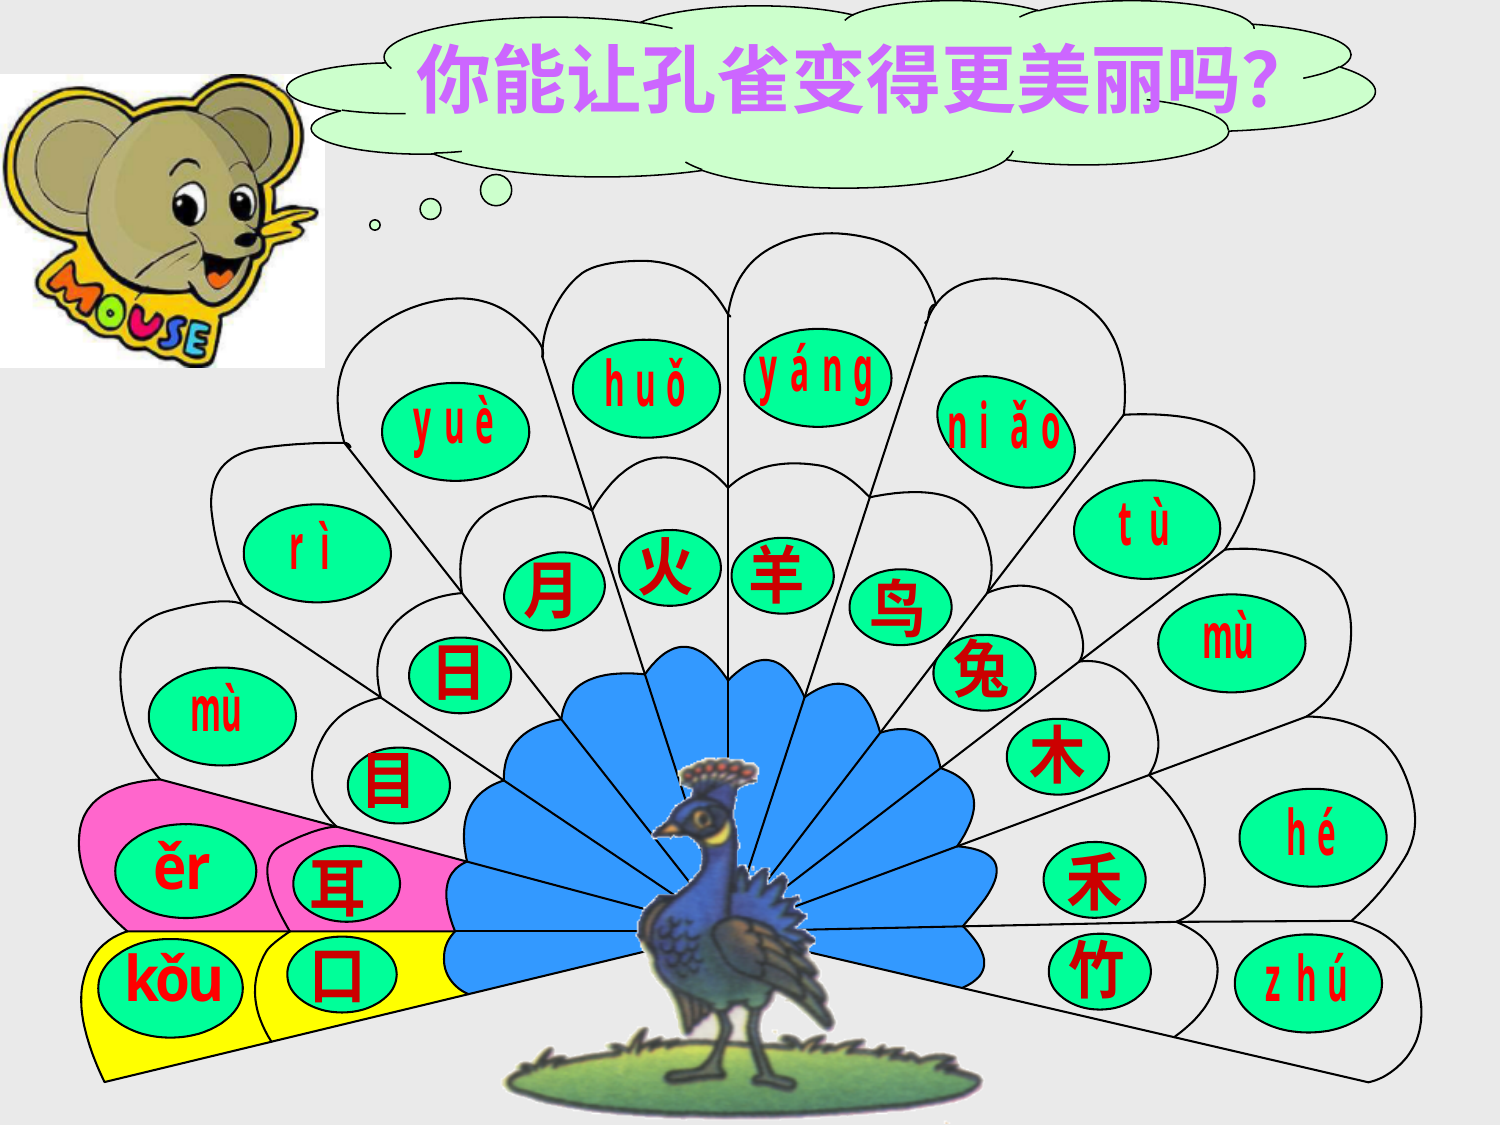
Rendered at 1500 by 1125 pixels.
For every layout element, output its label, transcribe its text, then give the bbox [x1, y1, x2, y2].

text_box 你能让孔雀变得更美丽吗？ [401, 24, 1331, 130]
picture [487, 739, 988, 1124]
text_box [73, 227, 1427, 1088]
text_box [1331, 38, 1376, 119]
text_box [308, 39, 1251, 189]
text_box [458, 0, 1253, 24]
text_box [420, 198, 441, 220]
text_box [369, 219, 381, 226]
picture [0, 74, 326, 368]
text_box [480, 174, 512, 206]
